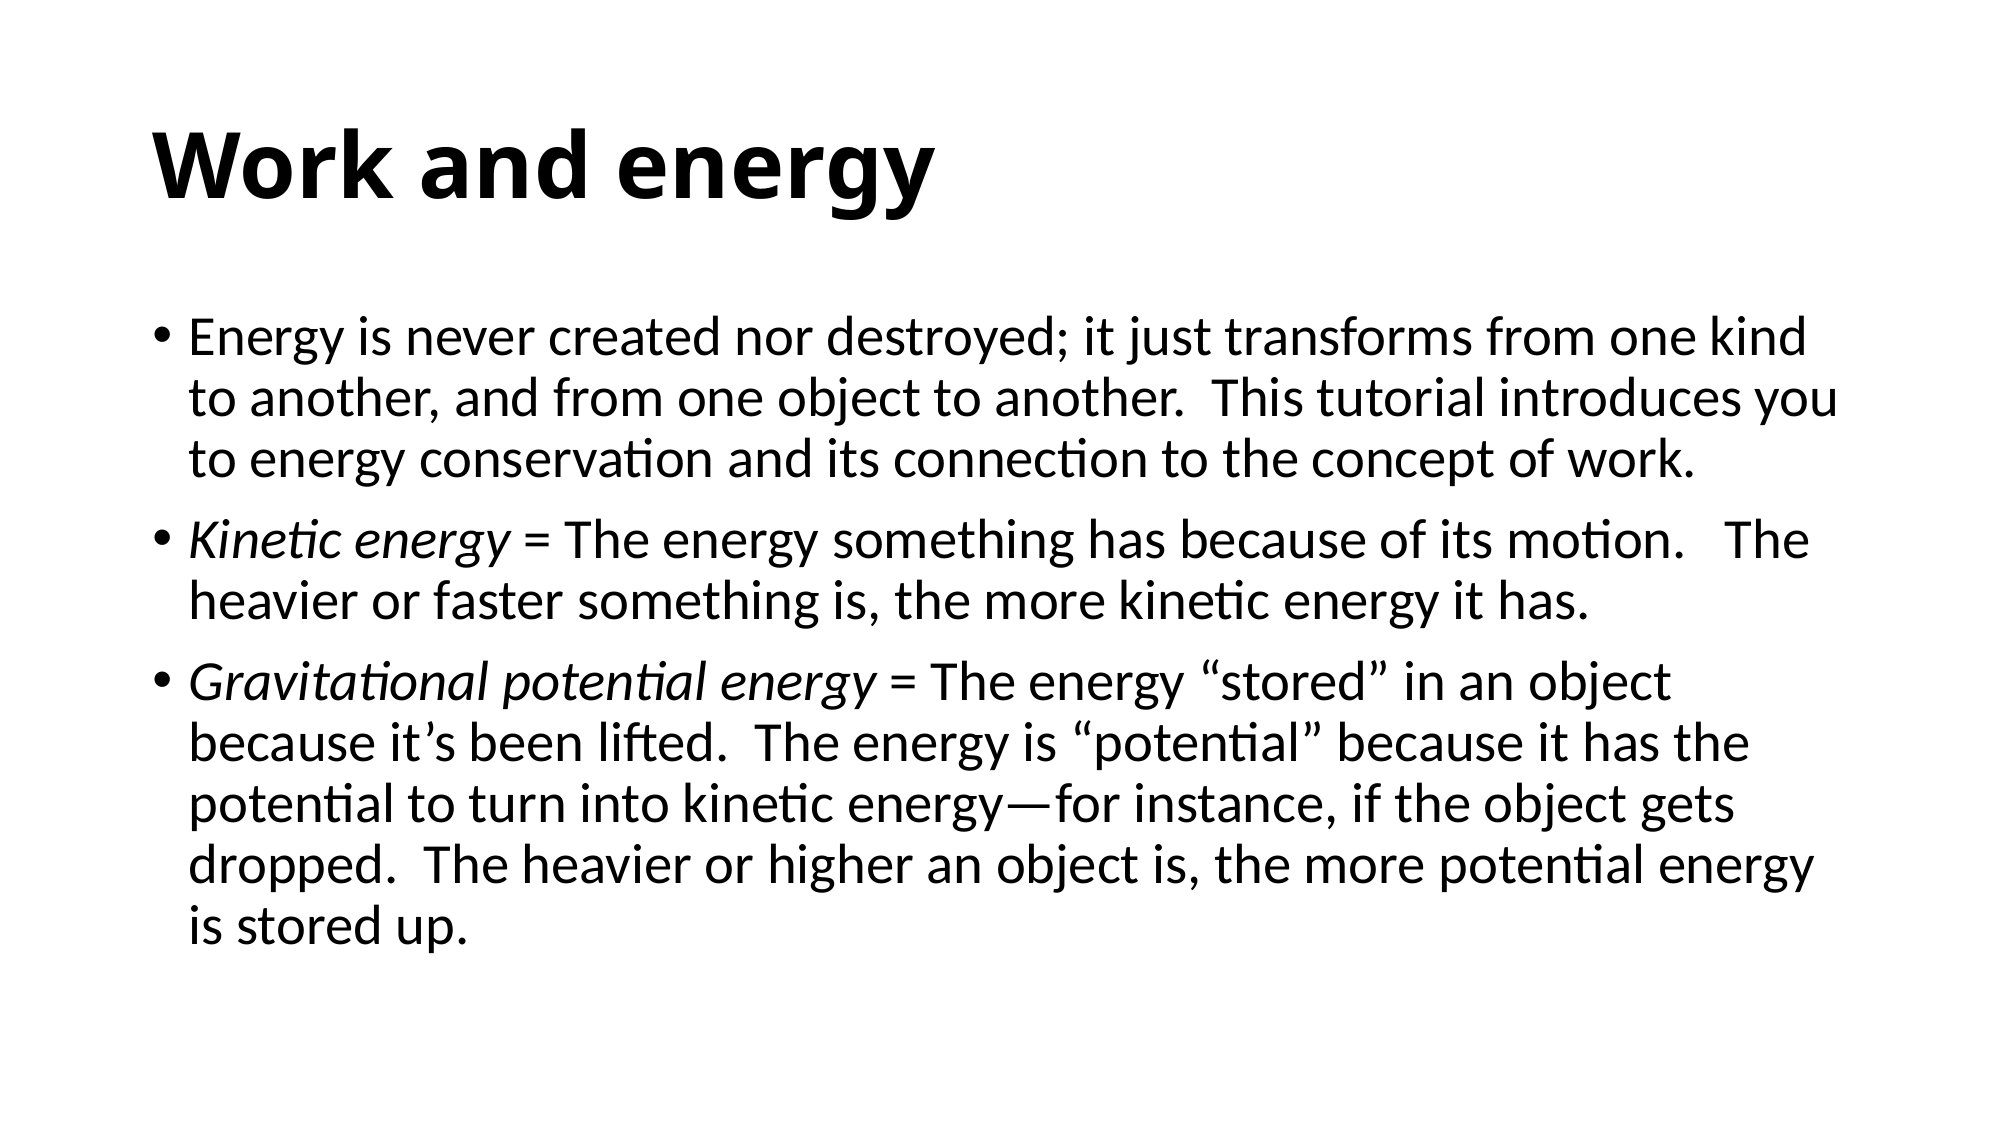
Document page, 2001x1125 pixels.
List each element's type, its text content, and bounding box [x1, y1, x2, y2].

list Energy is never created nor destroyed; it just transforms from one kind to another, and from one object to another. This tutorial introduces you to energy conservation and its connection to the concept of work. Kinetic energy = The energy something has because of its motion. The heavier or faster something is, the more kinetic energy it has. Gravitational potential energy = The energy “stored” in an object because it’s been lifted. The energy is “potential” because it has the potential to turn into kinetic energy—for instance, if the object gets dropped. The heavier or higher an object is, the more potential energy is stored up. [137, 299, 1863, 1014]
title Work and energy [137, 59, 1863, 278]
